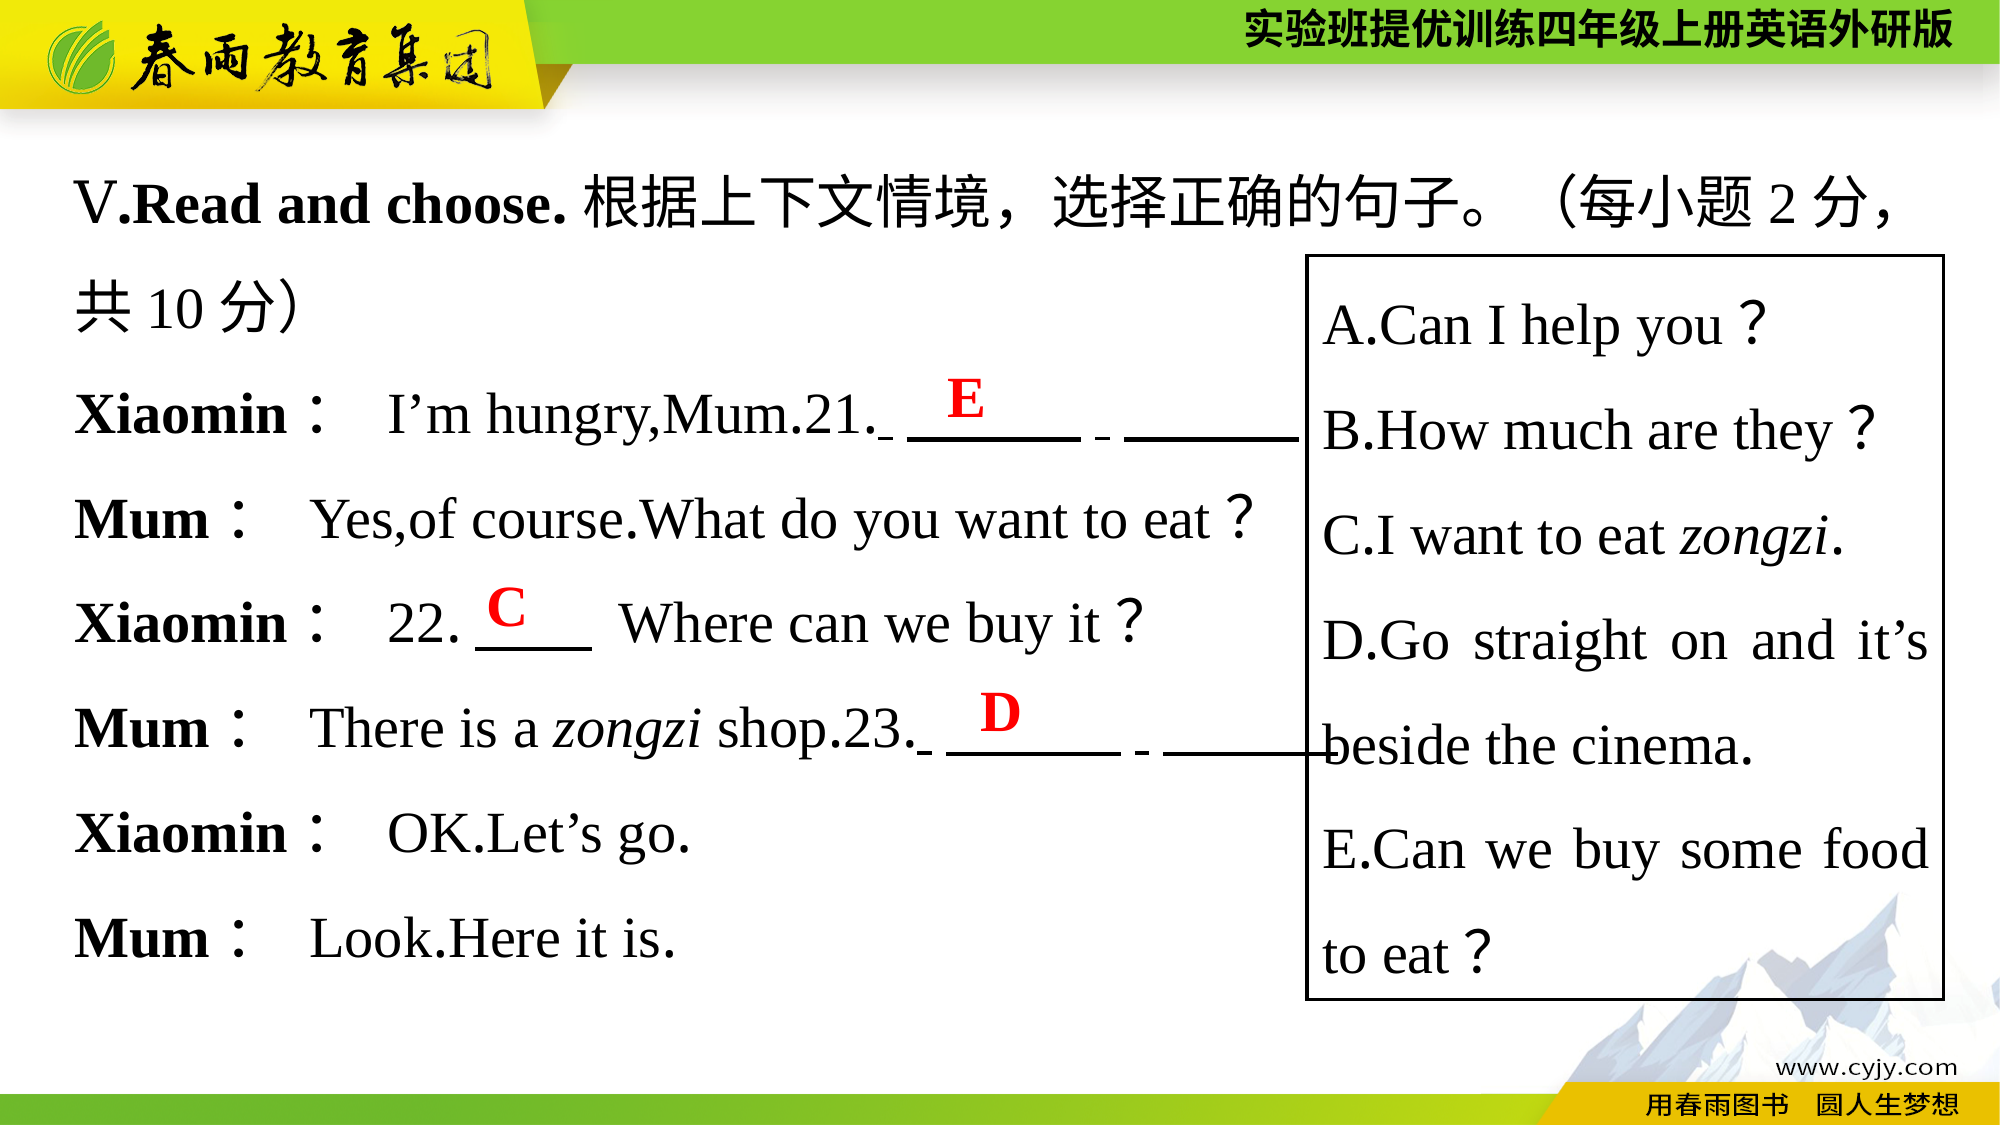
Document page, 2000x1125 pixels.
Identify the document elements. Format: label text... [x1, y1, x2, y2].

text_box D [965, 665, 1038, 751]
text_box A.Can I help you？ B.How much are they？ C.I want to eat zongzi. D.Go straight on and it’s beside the cinema. E.Can we buy some food to eat？ [1307, 243, 1945, 994]
text_box E [932, 351, 1001, 437]
list Ⅴ.Read and choose.根据上下文情境，选择正确的句子。（每小题2分，共10分） Xiaomin： I’m hungry,Mum.21. . Mum： Yes,of course.What do you want to eat？ Xiaomin： 22. Where can we buy it？ Mum： There is a zongzi shop.23. . Xiaomin： OK.Let’s go. Mum： Look.Here it is. [59, 122, 1944, 986]
text_box C [457, 561, 544, 646]
picture [0, 0, 2000, 1125]
text_box [1306, 255, 1944, 1000]
